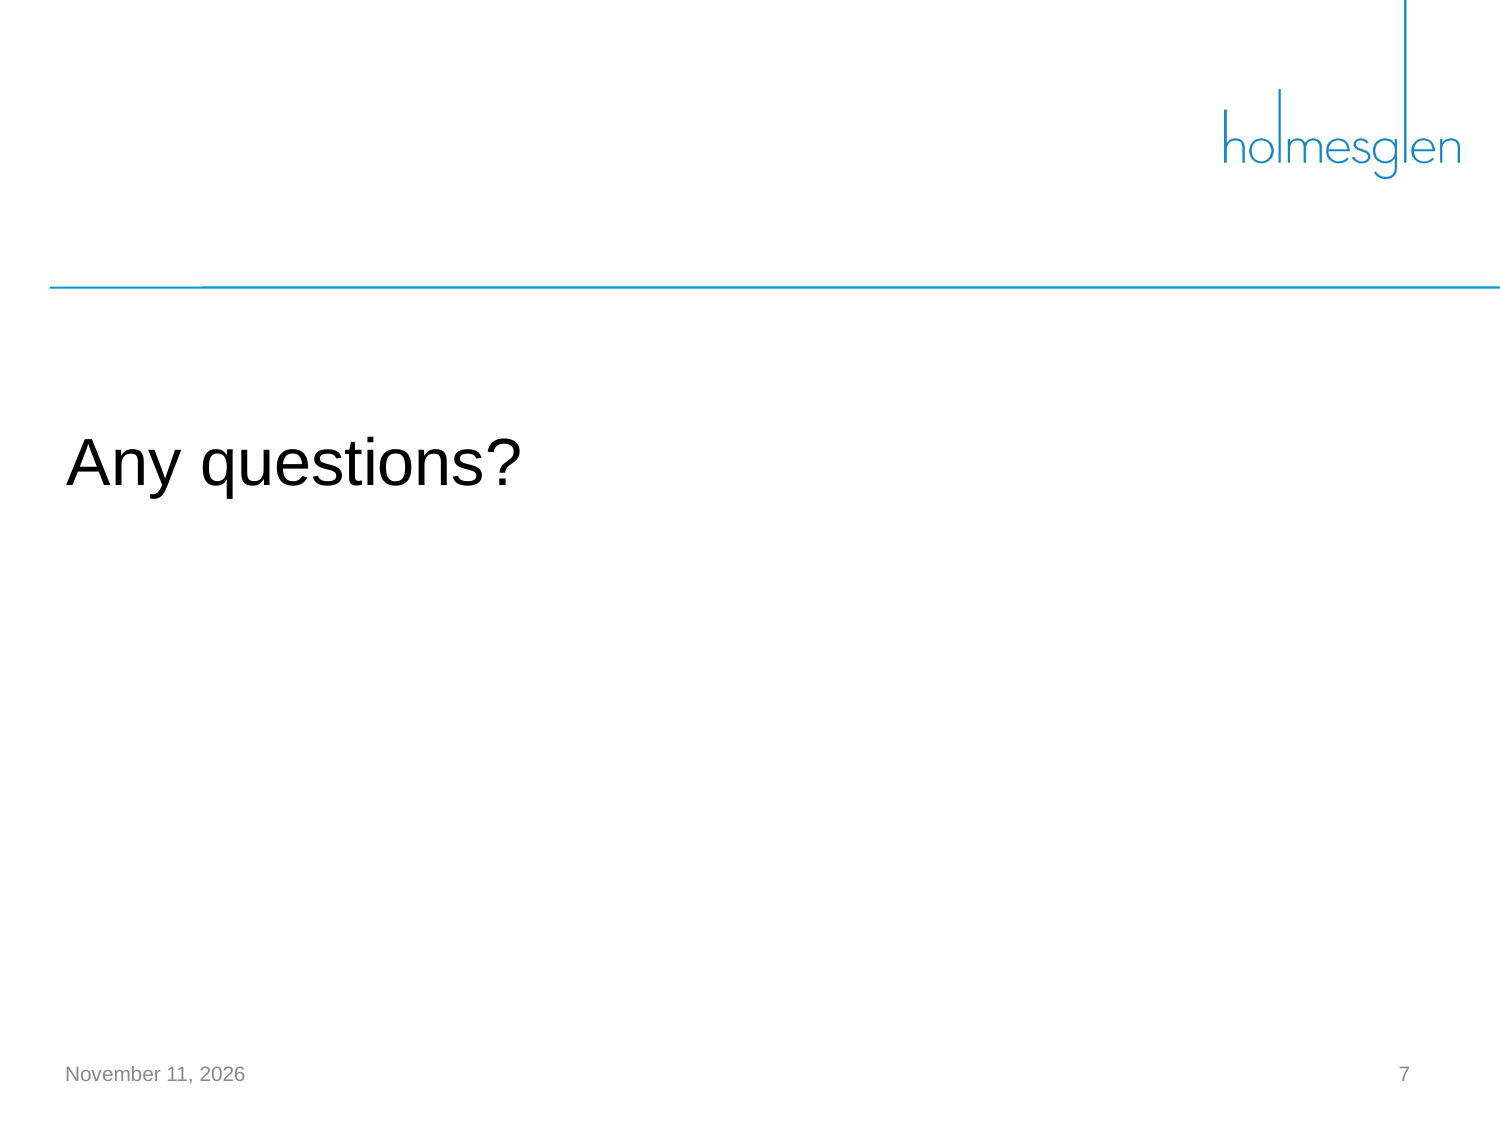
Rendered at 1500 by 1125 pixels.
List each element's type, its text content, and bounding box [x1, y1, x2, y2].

subtitle Any questions? [51, 326, 1456, 988]
slide_number 7 [1074, 1042, 1425, 1103]
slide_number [50, 1042, 400, 1103]
picture [1224, 0, 1460, 179]
